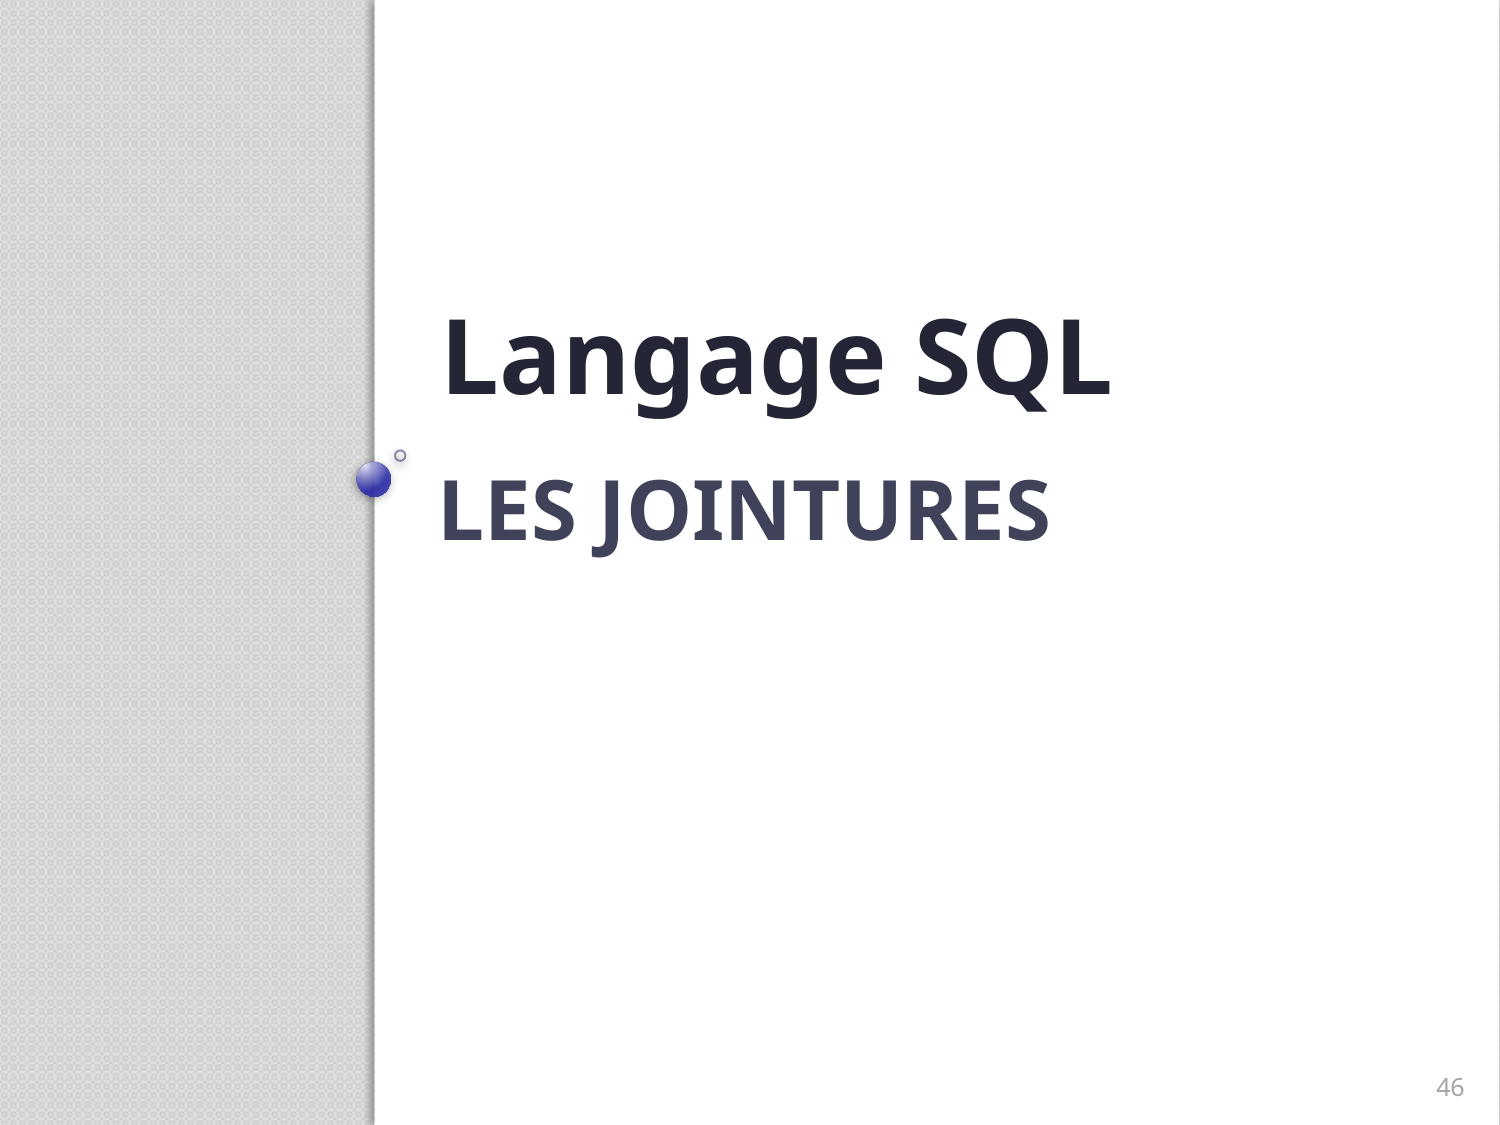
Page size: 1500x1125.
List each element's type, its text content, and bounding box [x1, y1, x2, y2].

slide_number 46 [1413, 1034, 1488, 1113]
title LES jointures [422, 456, 1473, 802]
list Langage SQL [422, 174, 1473, 423]
